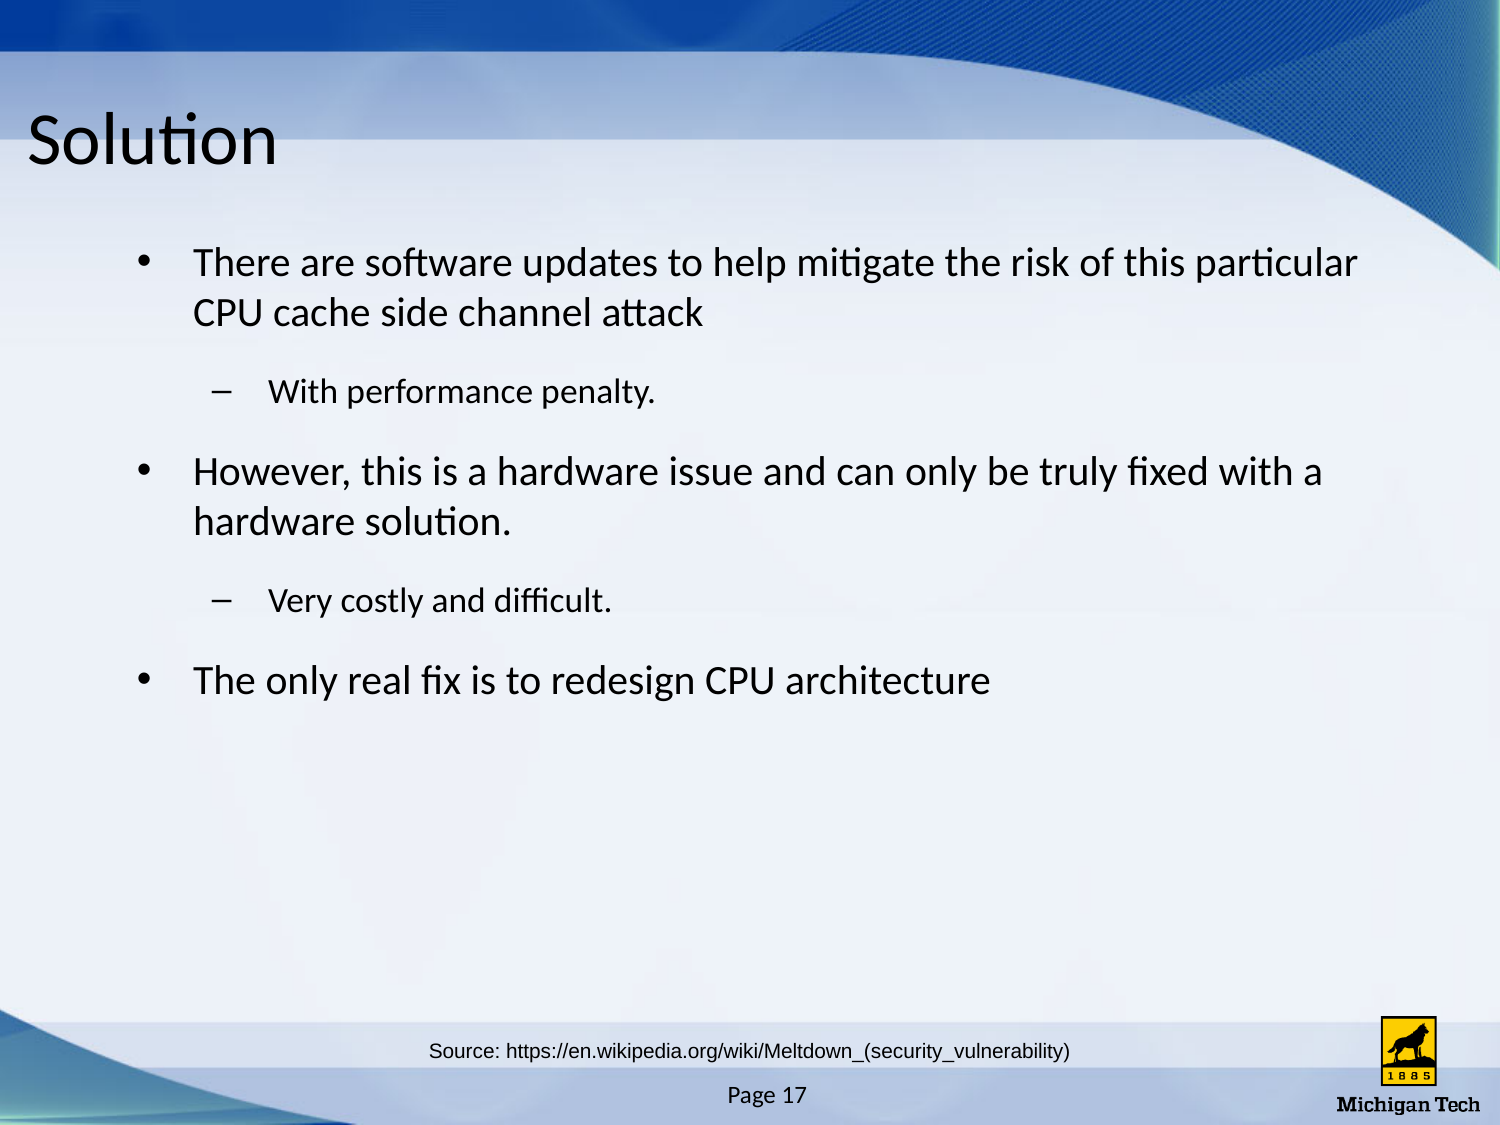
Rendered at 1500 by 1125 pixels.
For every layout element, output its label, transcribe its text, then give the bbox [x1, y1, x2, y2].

picture [0, 0, 1500, 1125]
list There are software updates to help mitigate the risk of this particular CPU cache side channel attack With performance penalty. However, this is a hardware issue and can only be truly fixed with a hardware solution. Very costly and difficult. The only real fix is to redesign CPU architecture [103, 219, 1397, 869]
title Solution [12, 75, 1263, 263]
text_box Source: https://en.wikipedia.org/wiki/Meltdown_(security_vulnerability) [414, 1029, 1307, 1070]
